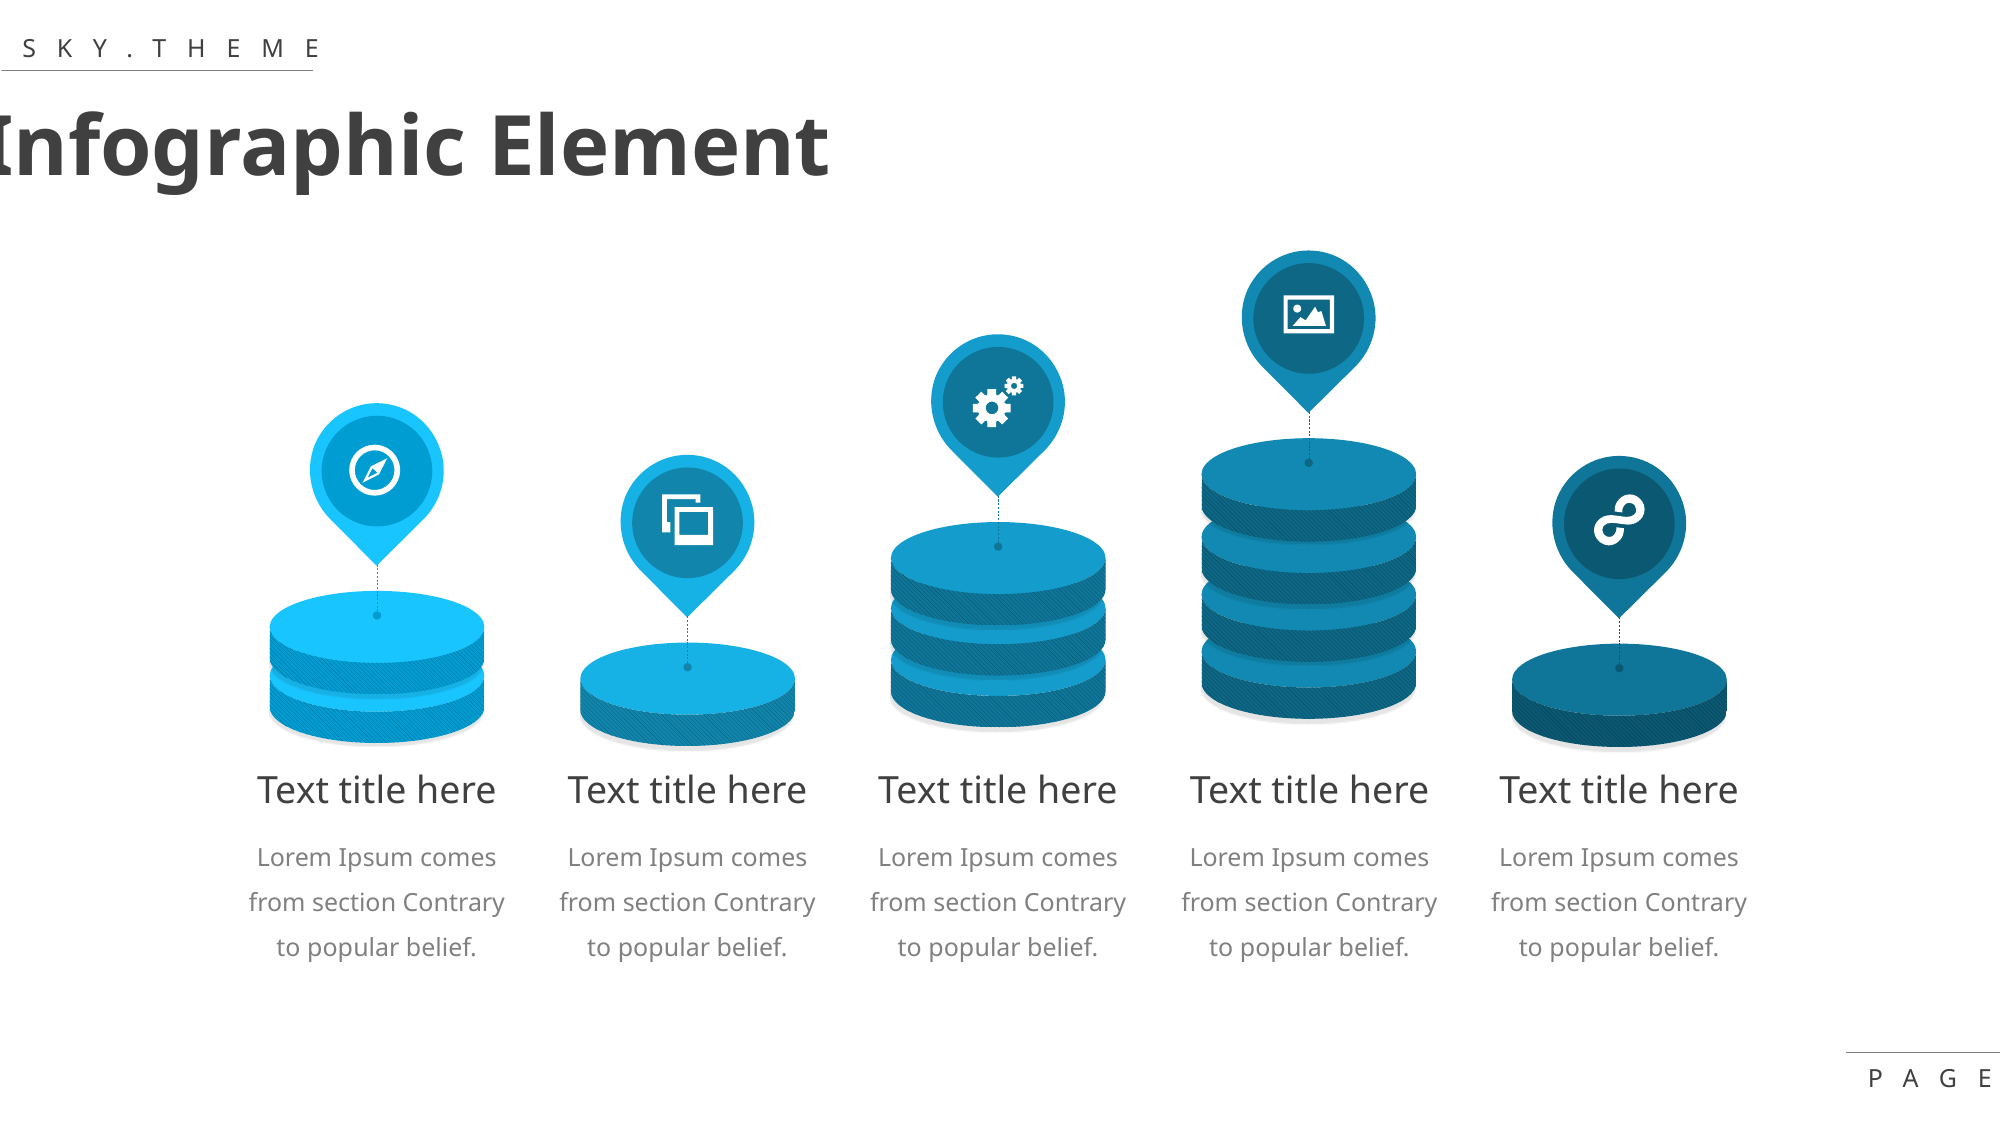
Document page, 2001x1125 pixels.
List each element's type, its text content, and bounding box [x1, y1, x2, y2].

text_box Text title here [552, 759, 823, 819]
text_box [304, 403, 450, 616]
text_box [890, 676, 1106, 728]
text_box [662, 494, 714, 545]
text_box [349, 444, 401, 496]
text_box Infographic Element [0, 84, 847, 200]
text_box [1201, 438, 1417, 542]
text_box Lorem Ipsum comes from section Contrary to popular belief. [842, 819, 1153, 969]
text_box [926, 334, 1071, 547]
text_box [1283, 295, 1335, 334]
text_box Text title here [1175, 759, 1445, 819]
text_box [1201, 662, 1417, 719]
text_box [1512, 643, 1727, 748]
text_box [615, 454, 760, 668]
text_box Text title here [242, 759, 512, 819]
text_box Lorem Ipsum comes from section Contrary to popular belief. [1463, 819, 1776, 969]
text_box Lorem Ipsum comes from section Contrary to popular belief. [531, 819, 842, 969]
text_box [890, 522, 1106, 626]
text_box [890, 626, 1106, 676]
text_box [269, 695, 485, 744]
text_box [1201, 605, 1417, 662]
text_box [972, 376, 1024, 428]
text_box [1236, 250, 1381, 463]
text_box Text title here [863, 759, 1133, 819]
text_box Text title here [1484, 759, 1754, 819]
text_box Lorem Ipsum comes from section Contrary to popular belief. [221, 819, 531, 969]
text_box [1547, 455, 1692, 669]
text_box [1201, 542, 1417, 605]
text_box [269, 590, 485, 695]
text_box Lorem Ipsum comes from section Contrary to popular belief. [1153, 819, 1463, 969]
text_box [580, 642, 795, 747]
